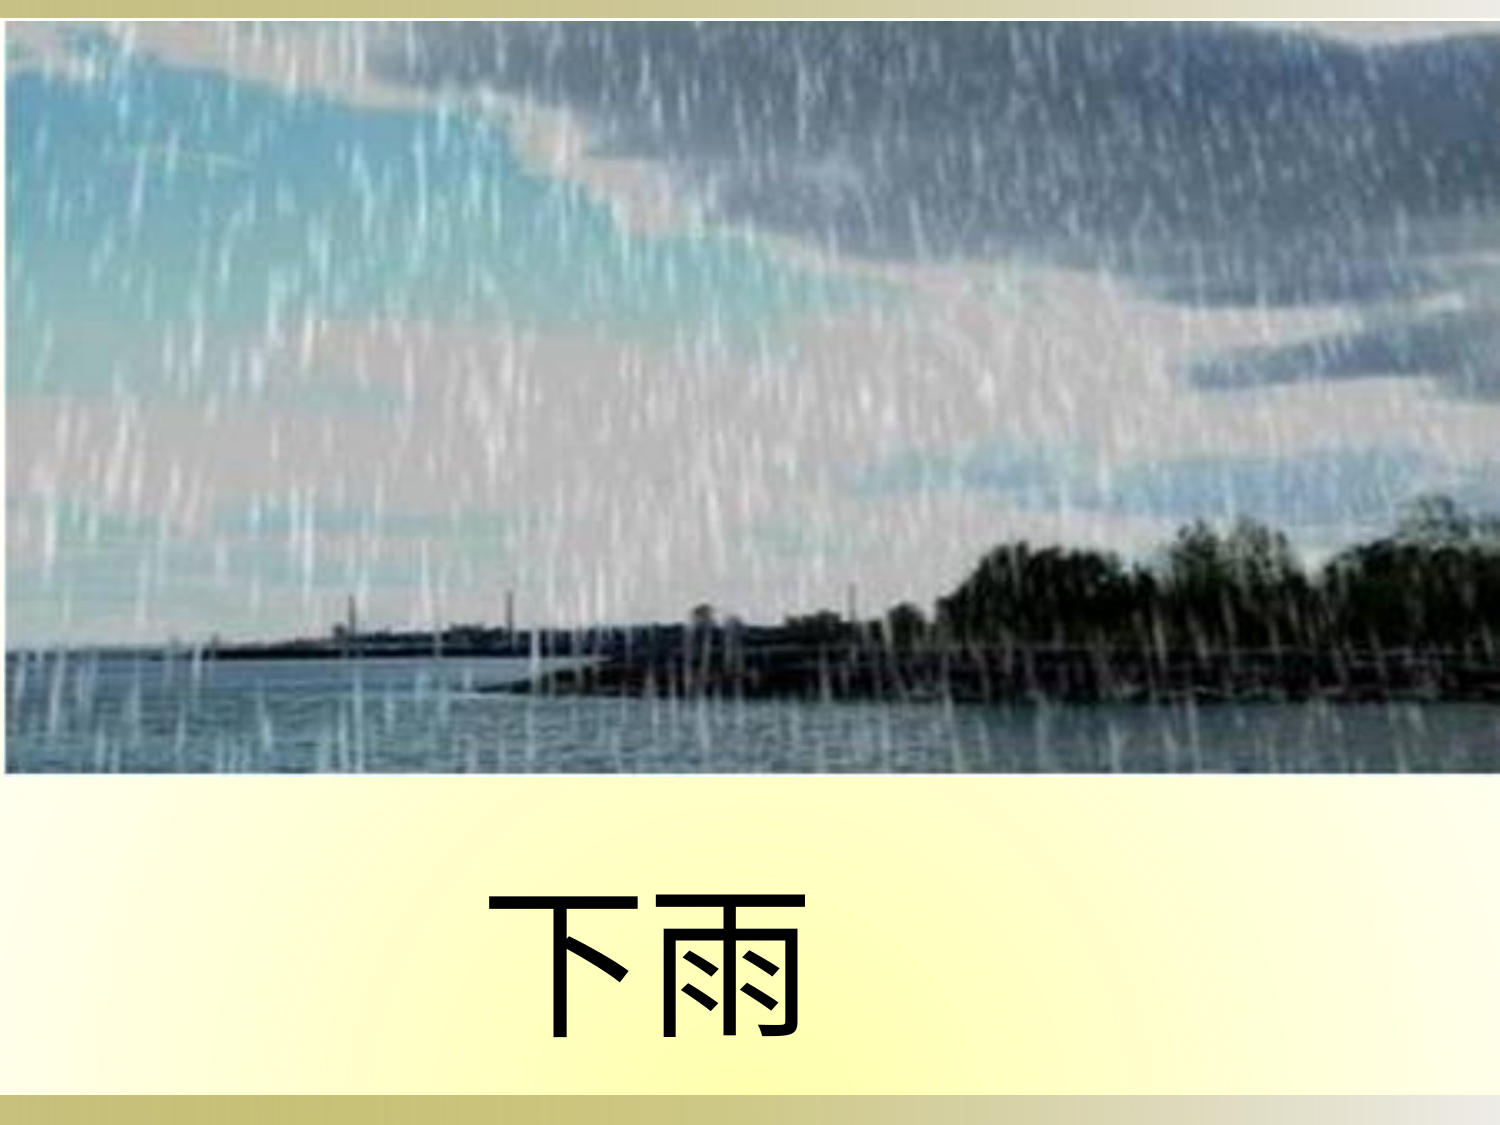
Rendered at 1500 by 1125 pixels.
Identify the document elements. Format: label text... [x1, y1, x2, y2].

text_box 下雨 [465, 850, 1022, 1066]
picture [2, 21, 1500, 778]
